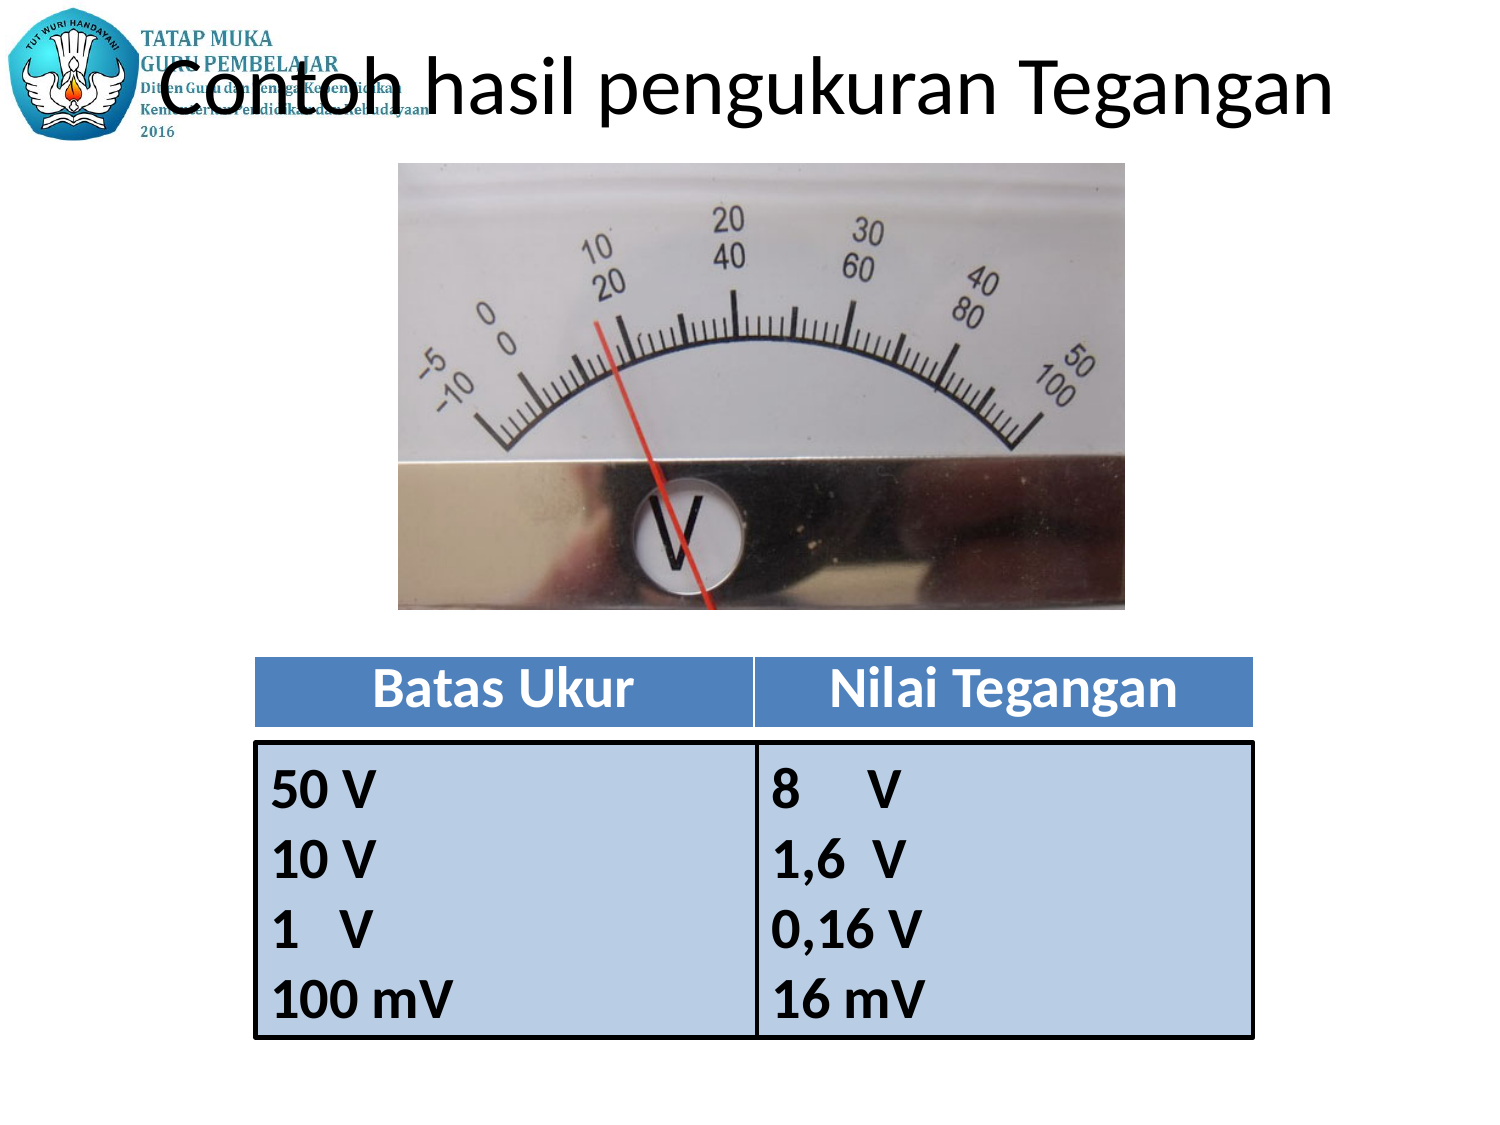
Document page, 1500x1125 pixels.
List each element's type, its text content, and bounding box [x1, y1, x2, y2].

text_box 8 V 1,6 V 0,16 V 16 mV [756, 742, 1253, 1038]
title Contoh hasil pengukuran Tegangan [70, 9, 1425, 153]
text_box 50 V 10 V V 100 mV [255, 742, 756, 1038]
picture [398, 163, 1126, 610]
picture [5, 0, 441, 149]
table_header Batas Ukur [255, 657, 753, 727]
table_header Nilai Tegangan [755, 657, 1253, 727]
